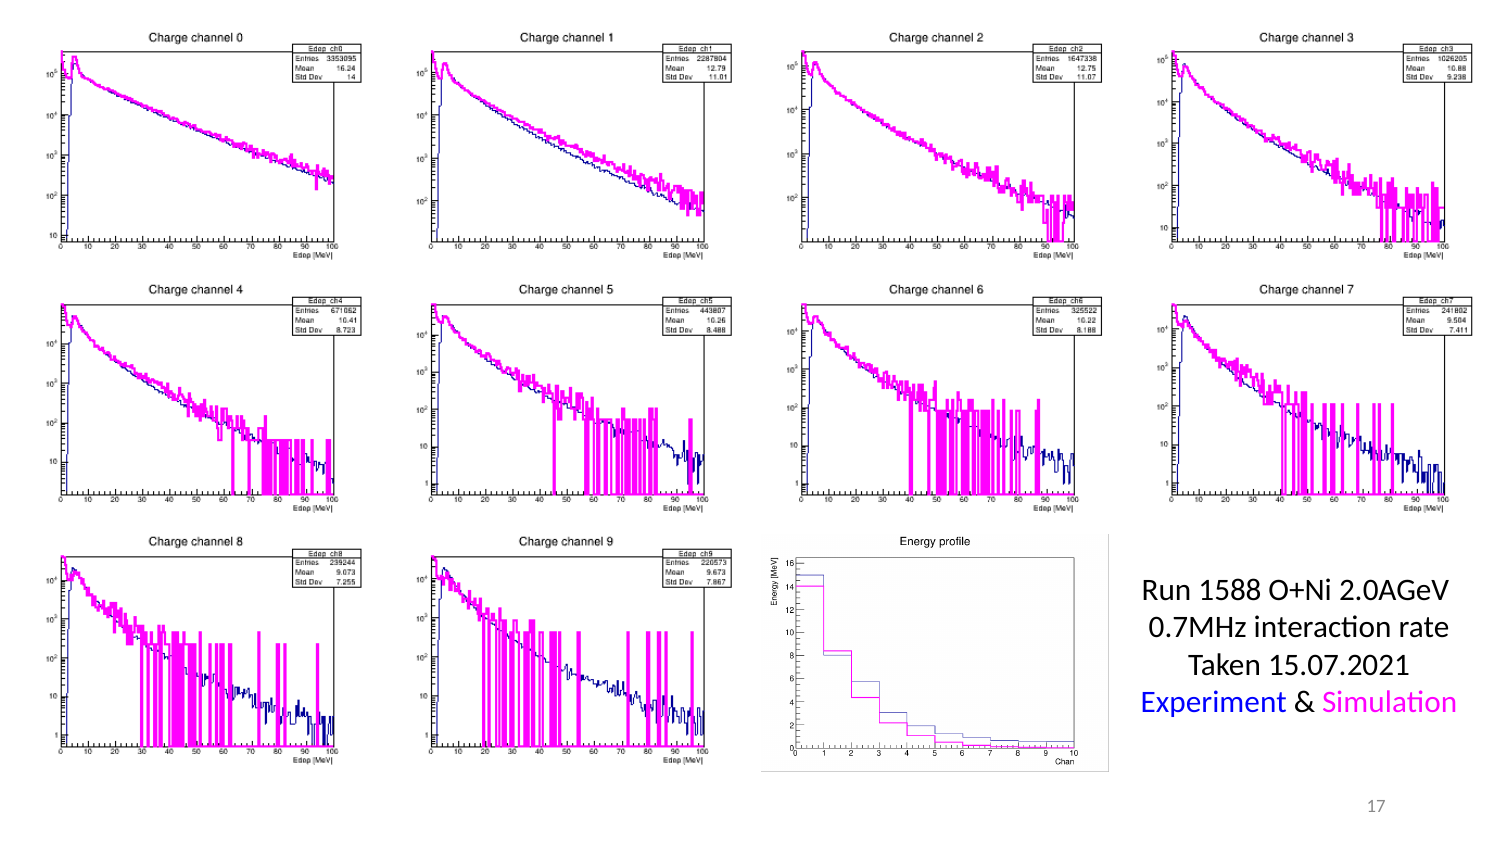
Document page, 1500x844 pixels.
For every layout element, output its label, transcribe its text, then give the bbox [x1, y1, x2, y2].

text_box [12, 22, 1494, 779]
slide_number ‹#› [1059, 788, 1397, 827]
